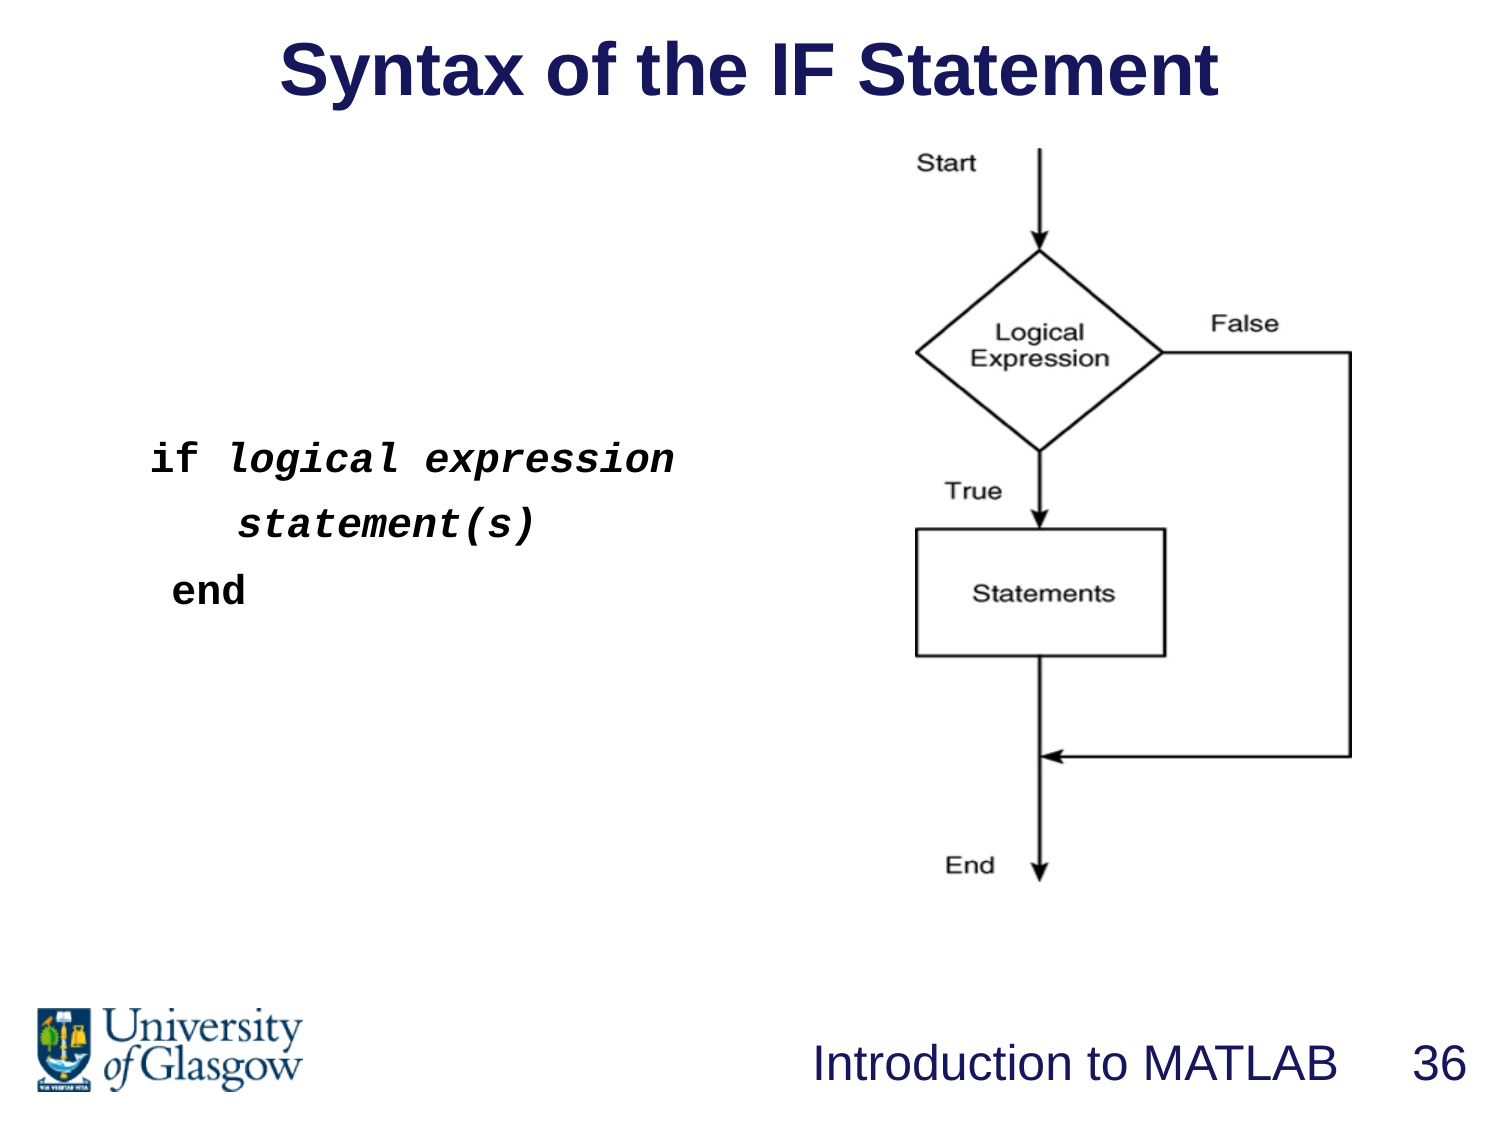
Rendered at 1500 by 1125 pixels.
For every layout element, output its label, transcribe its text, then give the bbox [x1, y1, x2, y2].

picture [37, 1008, 303, 1092]
text_box Syntax of the IF Statement [138, 2, 1362, 128]
text_box if logical expression statement(s) end [100, 347, 715, 778]
picture [915, 148, 1352, 882]
